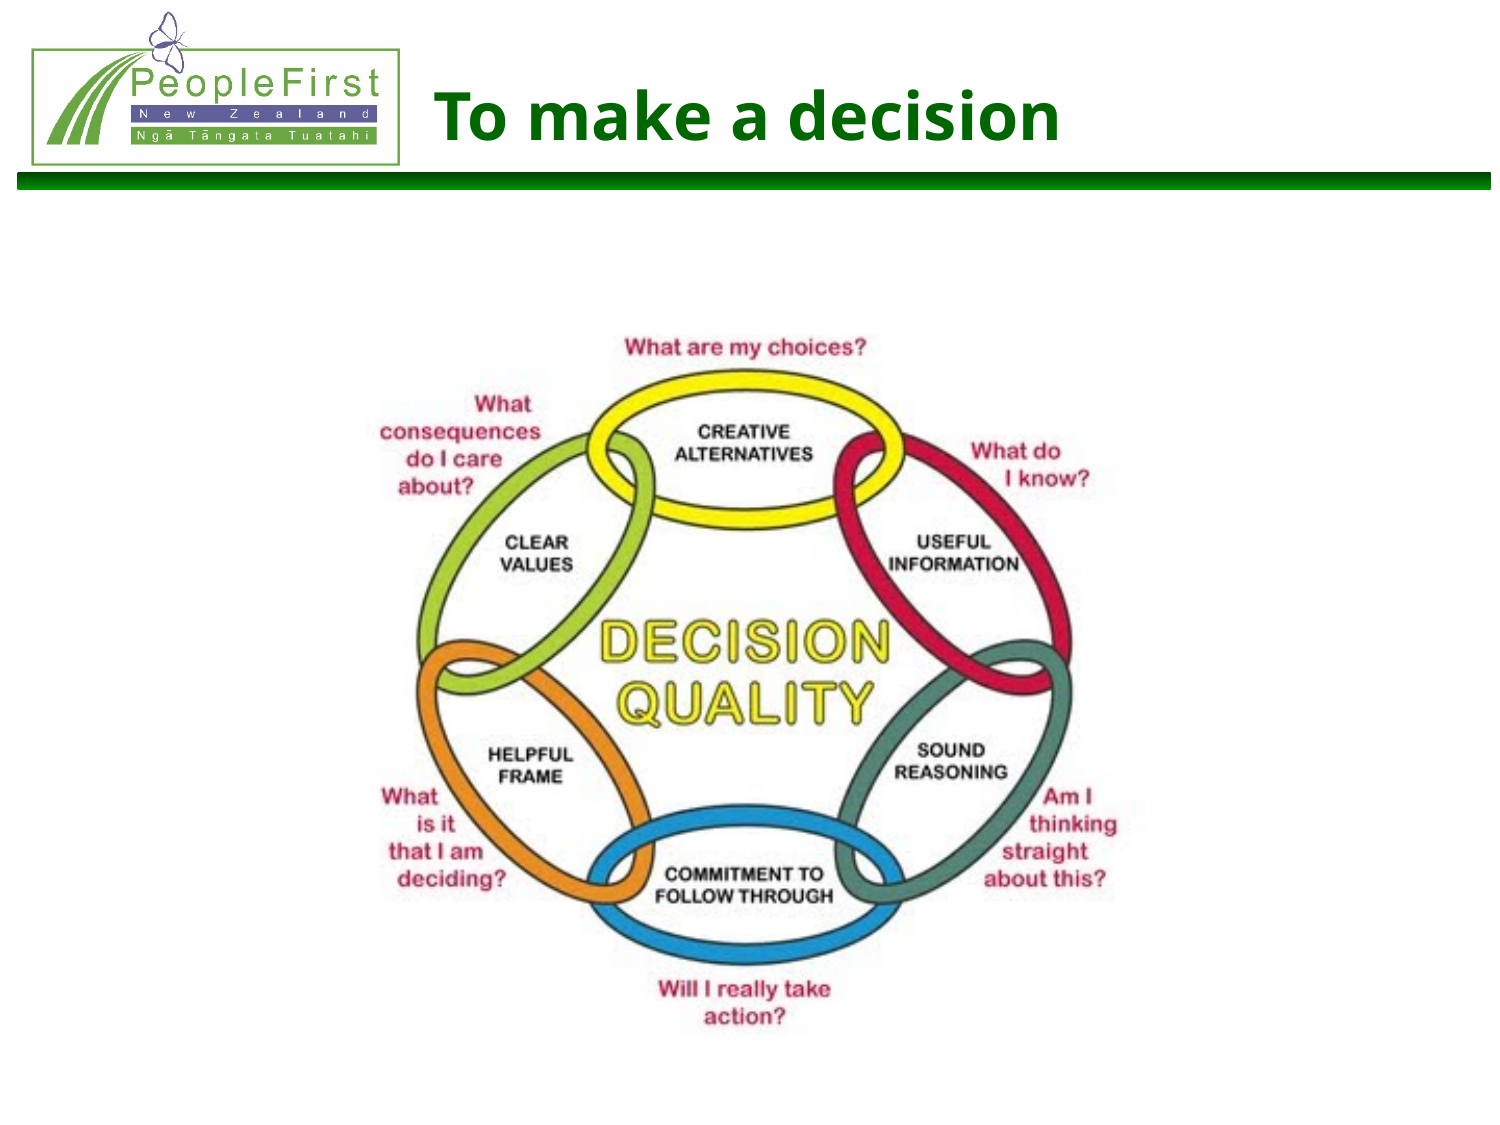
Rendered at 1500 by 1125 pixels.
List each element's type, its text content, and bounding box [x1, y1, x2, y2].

picture [31, 11, 400, 166]
title To make a decision [419, 66, 1491, 145]
picture [348, 302, 1181, 1063]
